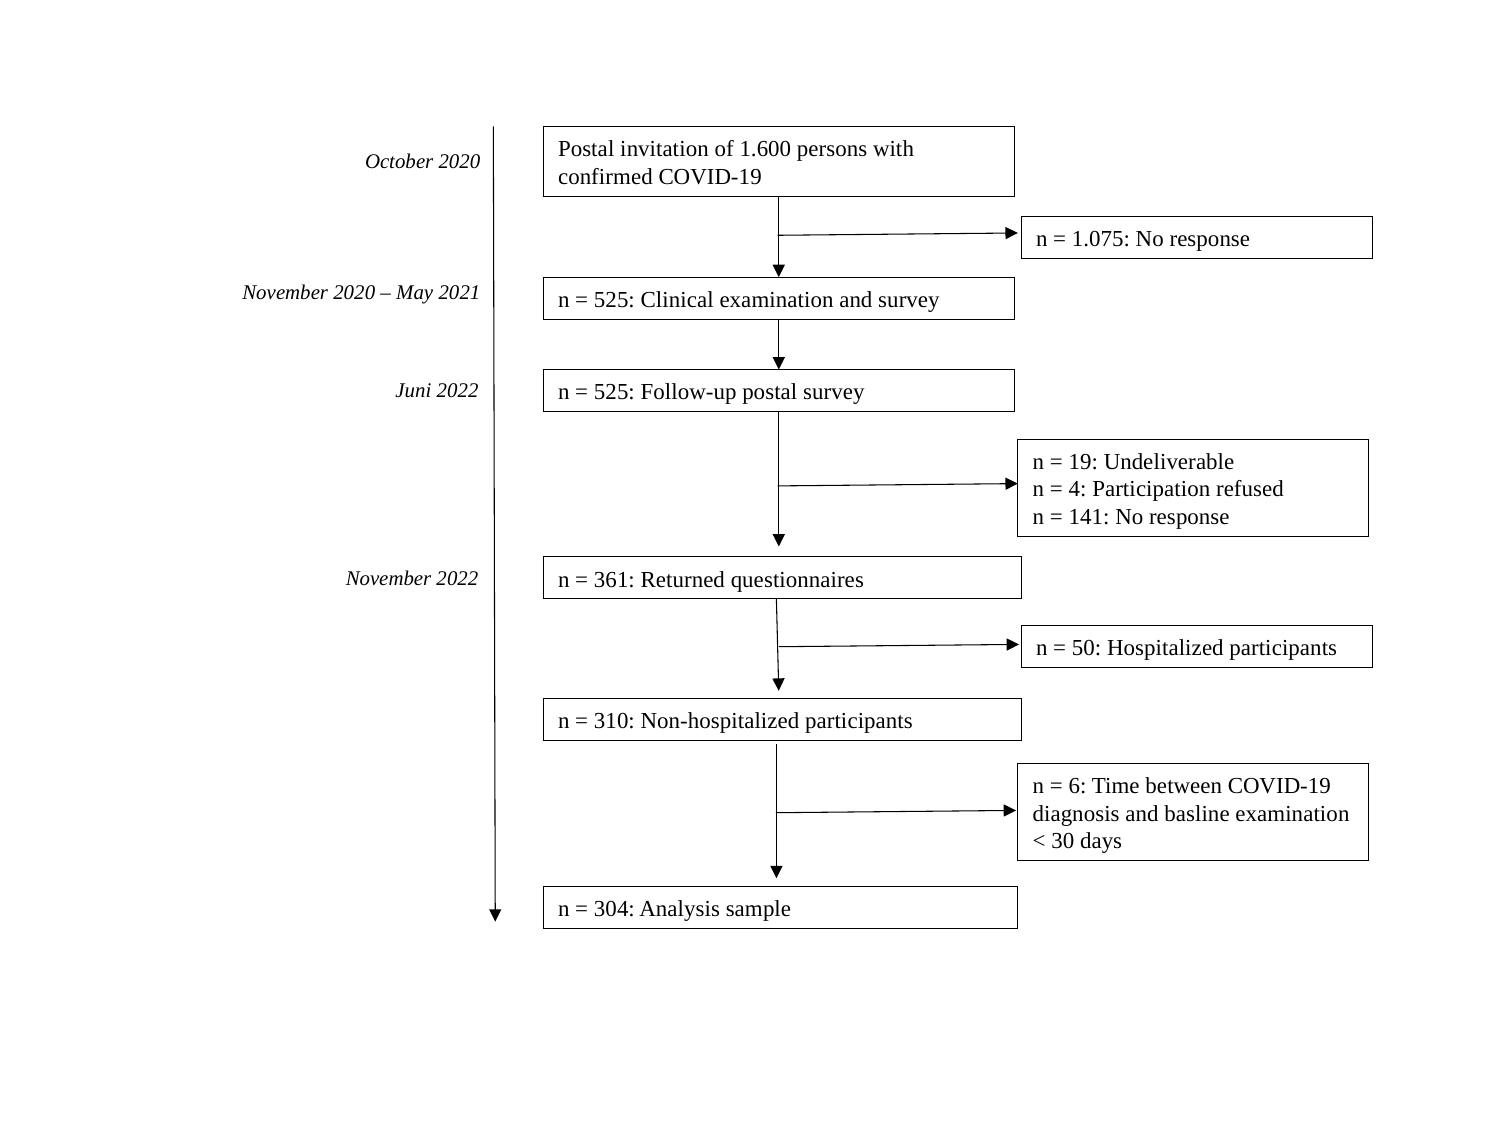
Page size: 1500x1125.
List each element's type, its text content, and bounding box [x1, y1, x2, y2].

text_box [777, 232, 1018, 236]
text_box October 2020 [336, 140, 493, 181]
text_box n = 525: Clinical examination and survey [543, 277, 1015, 320]
text_box November 2020 – May 2021 [187, 271, 493, 311]
text_box n = 6: Time between COVID-19 diagnosis and basline examination < 30 days [1017, 763, 1369, 861]
text_box n = 50: Hospitalized participants [1021, 625, 1373, 668]
text_box n = 525: Follow-up postal survey [543, 369, 1015, 412]
text_box n = 310: Non-hospitalized participants [543, 698, 1022, 741]
text_box n = 1.075: No response [1021, 216, 1373, 259]
text_box n = 304: Analysis sample [543, 886, 1018, 929]
text_box n = 19: Undeliverable n = 4: Participation refused n = 141: No response [1017, 439, 1369, 537]
text_box November 2022 [325, 556, 493, 597]
text_box Juni 2022 [334, 369, 493, 410]
text_box n = 361: Returned questionnaires [543, 556, 1022, 599]
text_box Postal invitation of 1.600 persons with confirmed COVID-19 [543, 126, 1015, 197]
